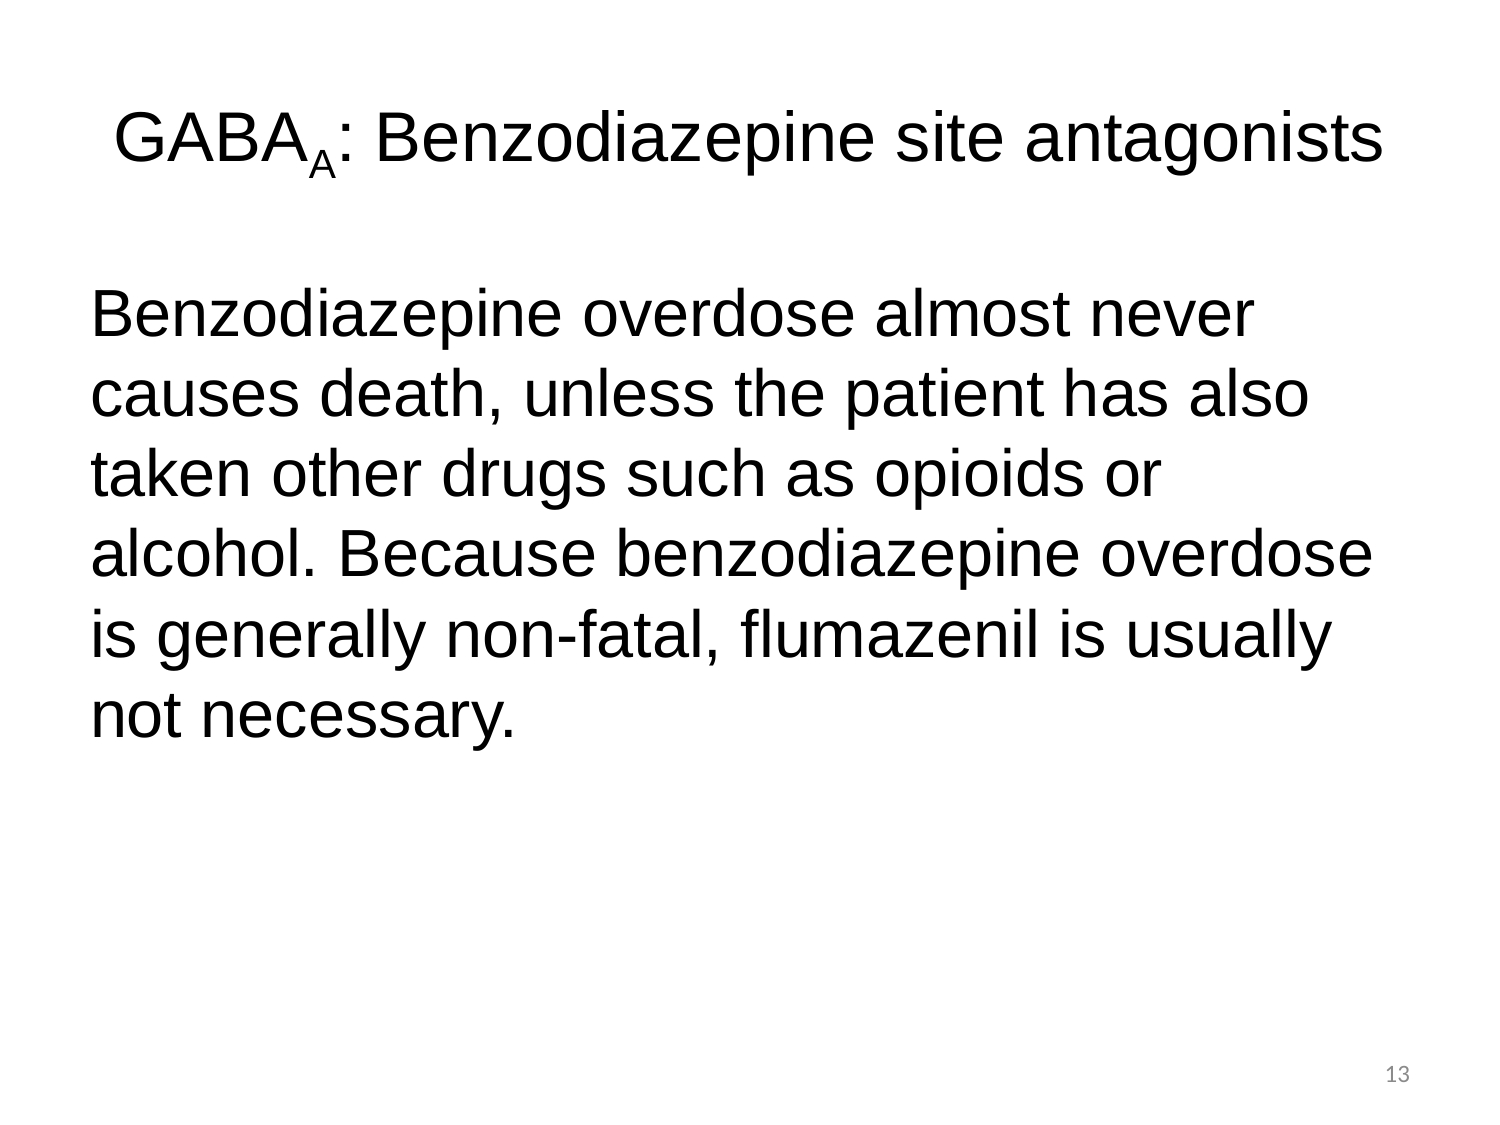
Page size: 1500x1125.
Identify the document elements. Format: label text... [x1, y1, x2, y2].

list Benzodiazepine overdose almost never causes death, unless the patient has also taken other drugs such as opioids or alcohol. Because benzodiazepine overdose is generally non-fatal, flumazenil is usually not necessary. [75, 262, 1425, 1005]
title GABAA: Benzodiazepine site antagonists [75, 45, 1425, 233]
slide_number 13 [1074, 1042, 1425, 1103]
